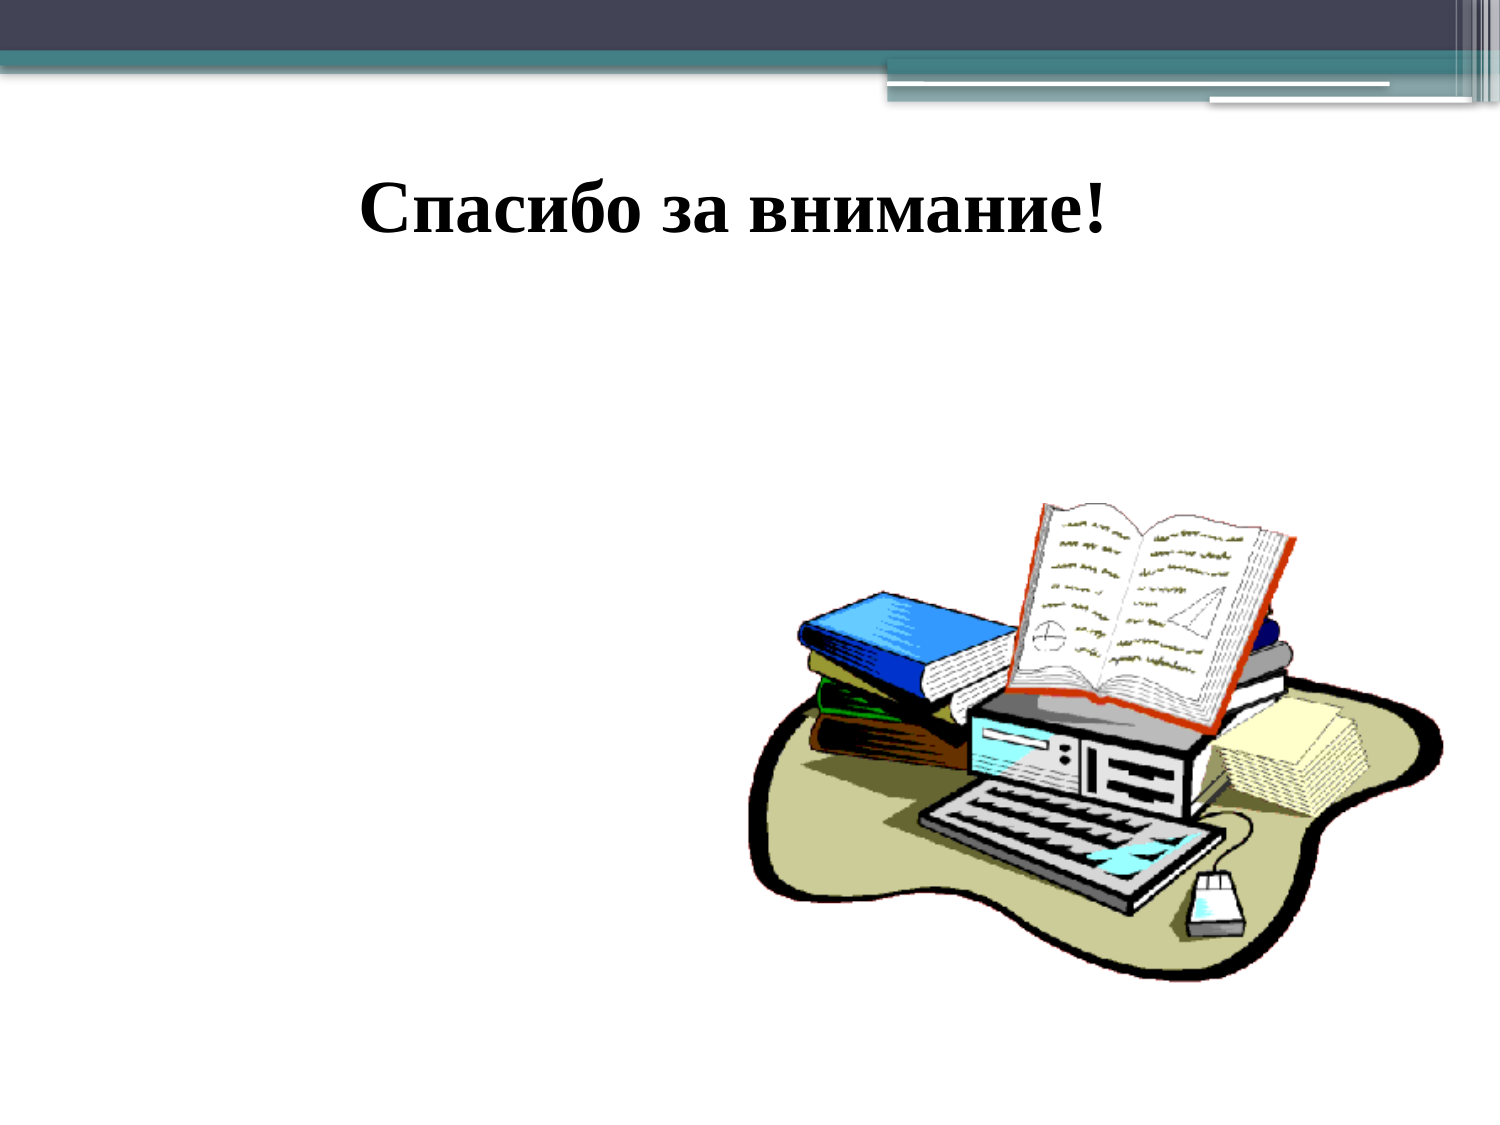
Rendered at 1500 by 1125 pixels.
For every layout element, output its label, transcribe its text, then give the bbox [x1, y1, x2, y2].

text_box Спасибо за внимание! [343, 149, 1124, 255]
picture [724, 503, 1464, 1009]
